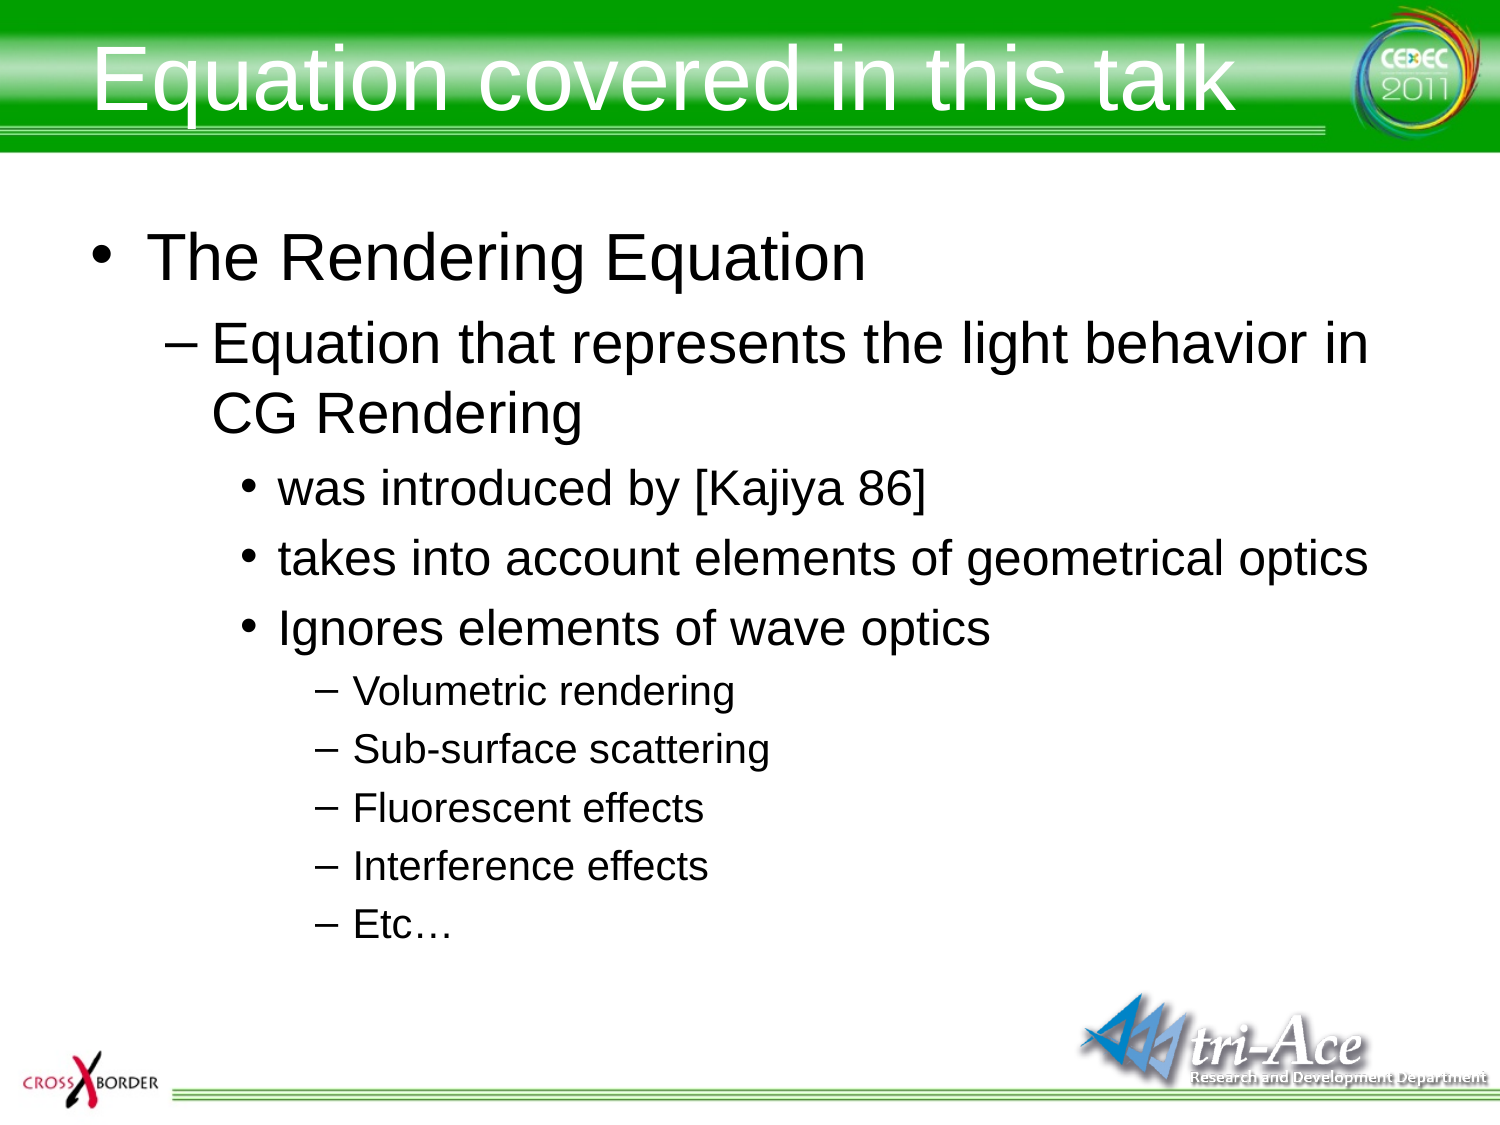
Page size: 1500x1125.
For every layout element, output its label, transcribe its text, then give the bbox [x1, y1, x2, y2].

picture [0, 987, 1500, 1125]
list The Rendering Equation Equation that represents the light behavior in CG Rendering was introduced by [Kajiya 86] takes into account elements of geometrical optics Ignores elements of wave optics Volumetric rendering Sub-surface scattering Fluorescent effects Interference effects Etc… [74, 206, 1448, 993]
title Equation covered in this talk [74, 7, 1426, 140]
picture [0, 0, 1500, 155]
